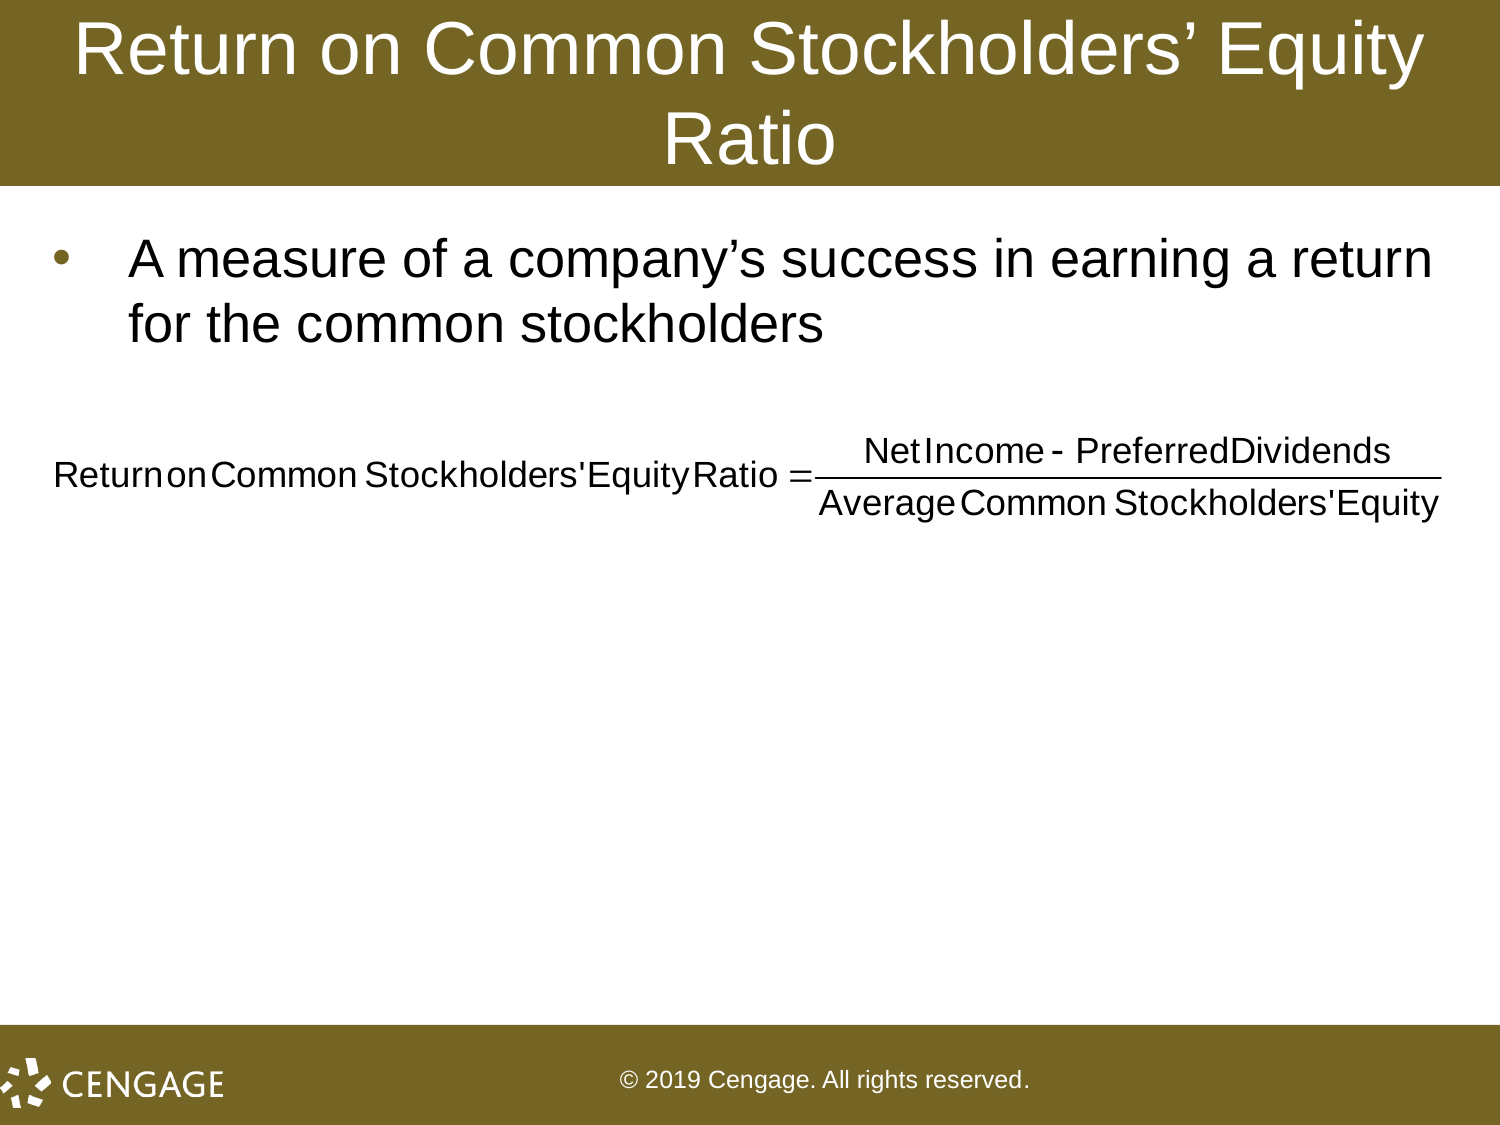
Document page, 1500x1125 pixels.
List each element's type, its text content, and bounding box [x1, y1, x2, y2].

list A measure of a company’s success in earning a return for the common stockholders [37, 216, 1475, 376]
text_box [49, 428, 1451, 533]
picture [0, 1058, 223, 1108]
title Return on Common Stockholders’ Equity Ratio [7, 4, 1493, 175]
